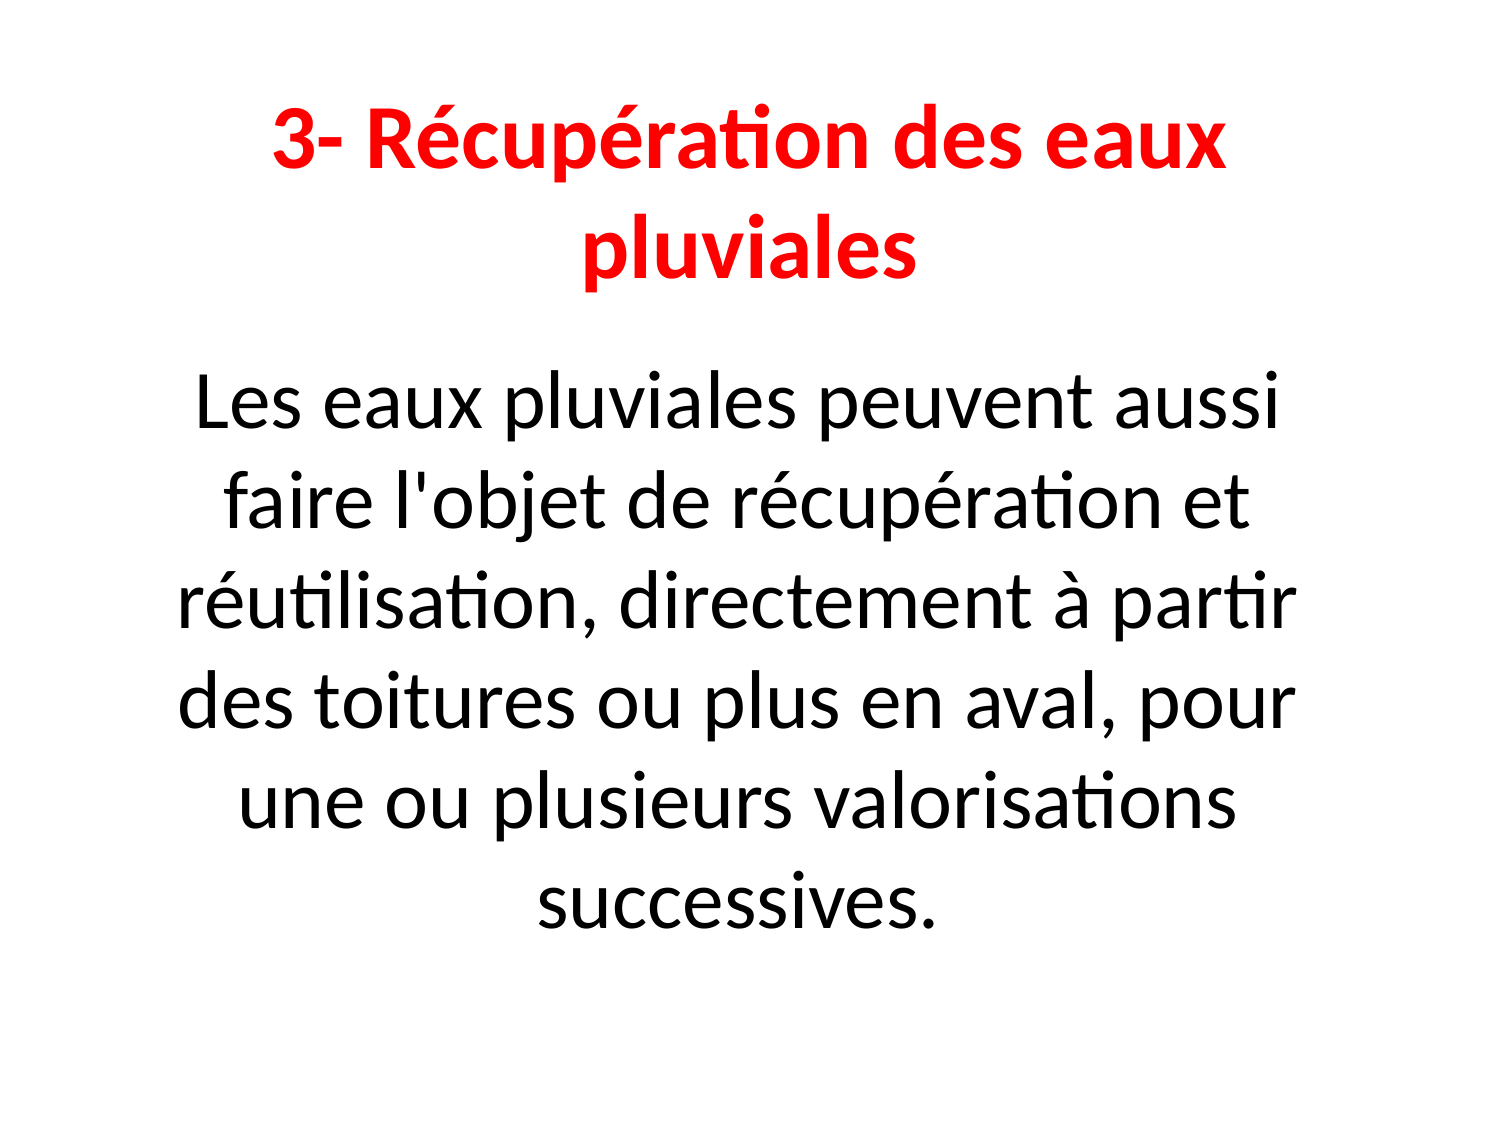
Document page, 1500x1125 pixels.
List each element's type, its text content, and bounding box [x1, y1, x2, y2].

subtitle Les eaux pluviales peuvent aussi faire l'objet de récupération et réutilisation, directement à partir des toitures ou plus en aval, pour une ou plusieurs valorisations successives. [147, 338, 1329, 1047]
title 3- Récupération des eaux pluviales [112, 66, 1388, 308]
